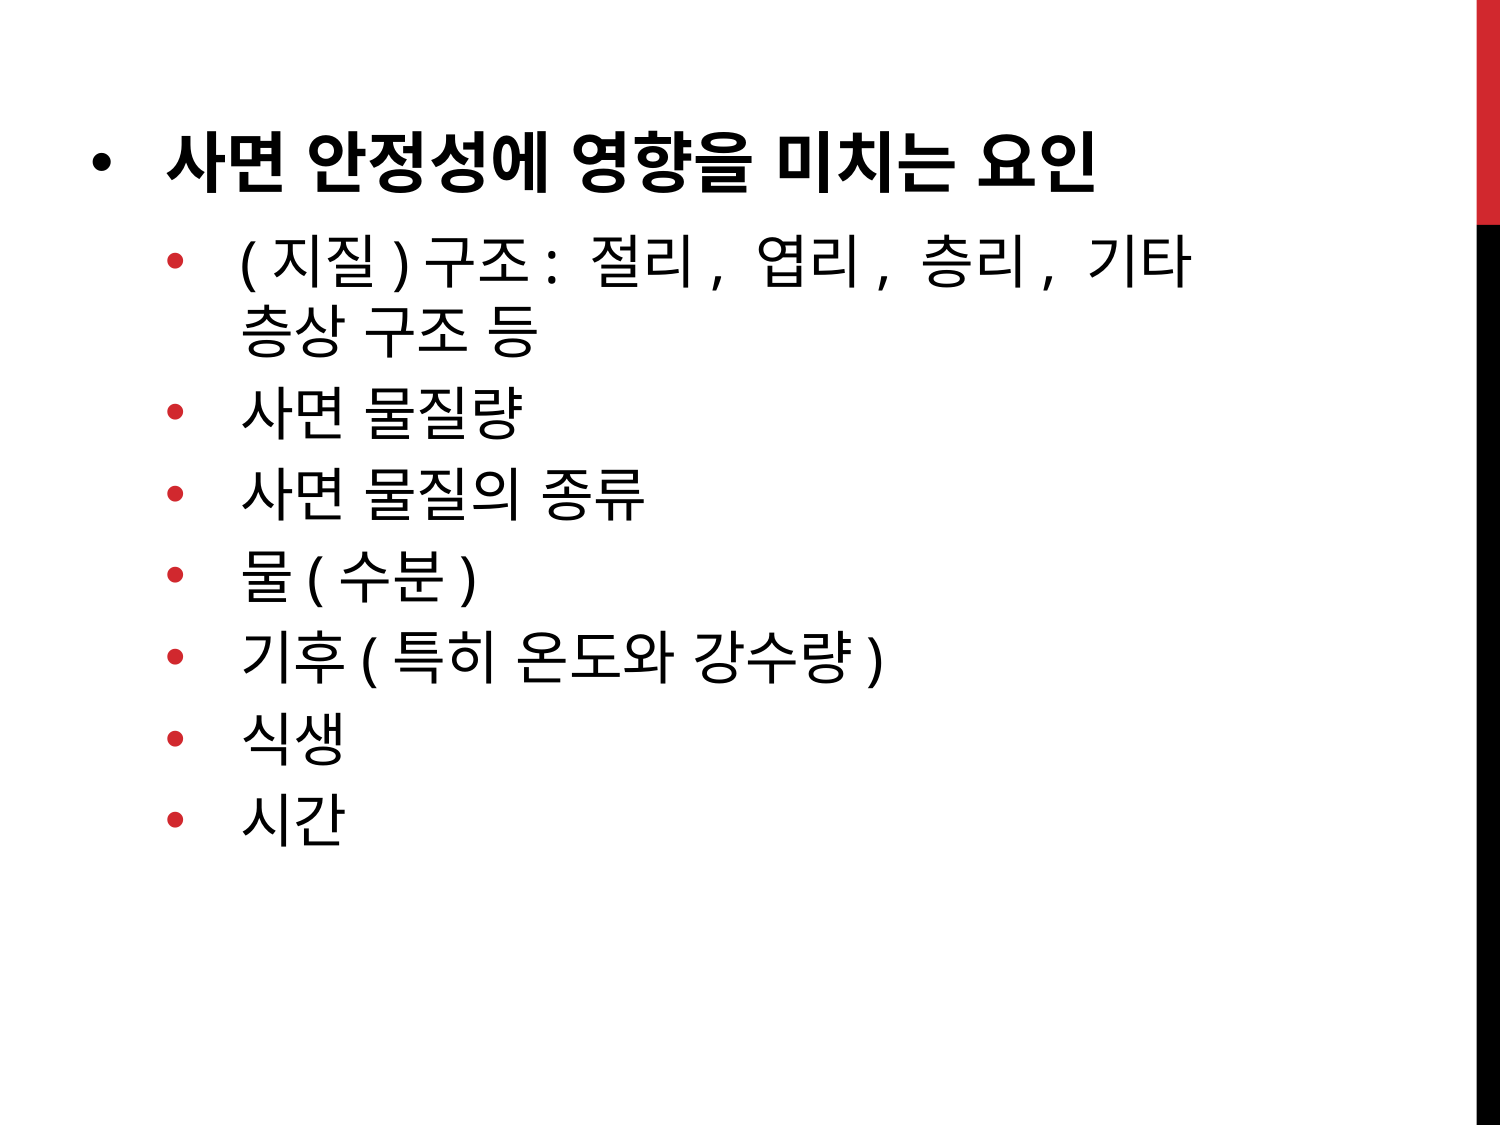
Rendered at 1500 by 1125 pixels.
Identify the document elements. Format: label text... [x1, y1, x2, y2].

list 사면 안정성에 영향을 미치는 요인 (지질)구조: 절리, 엽리, 층리, 기타 층상 구조 등 사면 물질량 사면 물질의 종류 물(수분) 기후(특히 온도와 강수량) 식생 시간 [75, 113, 1325, 1005]
